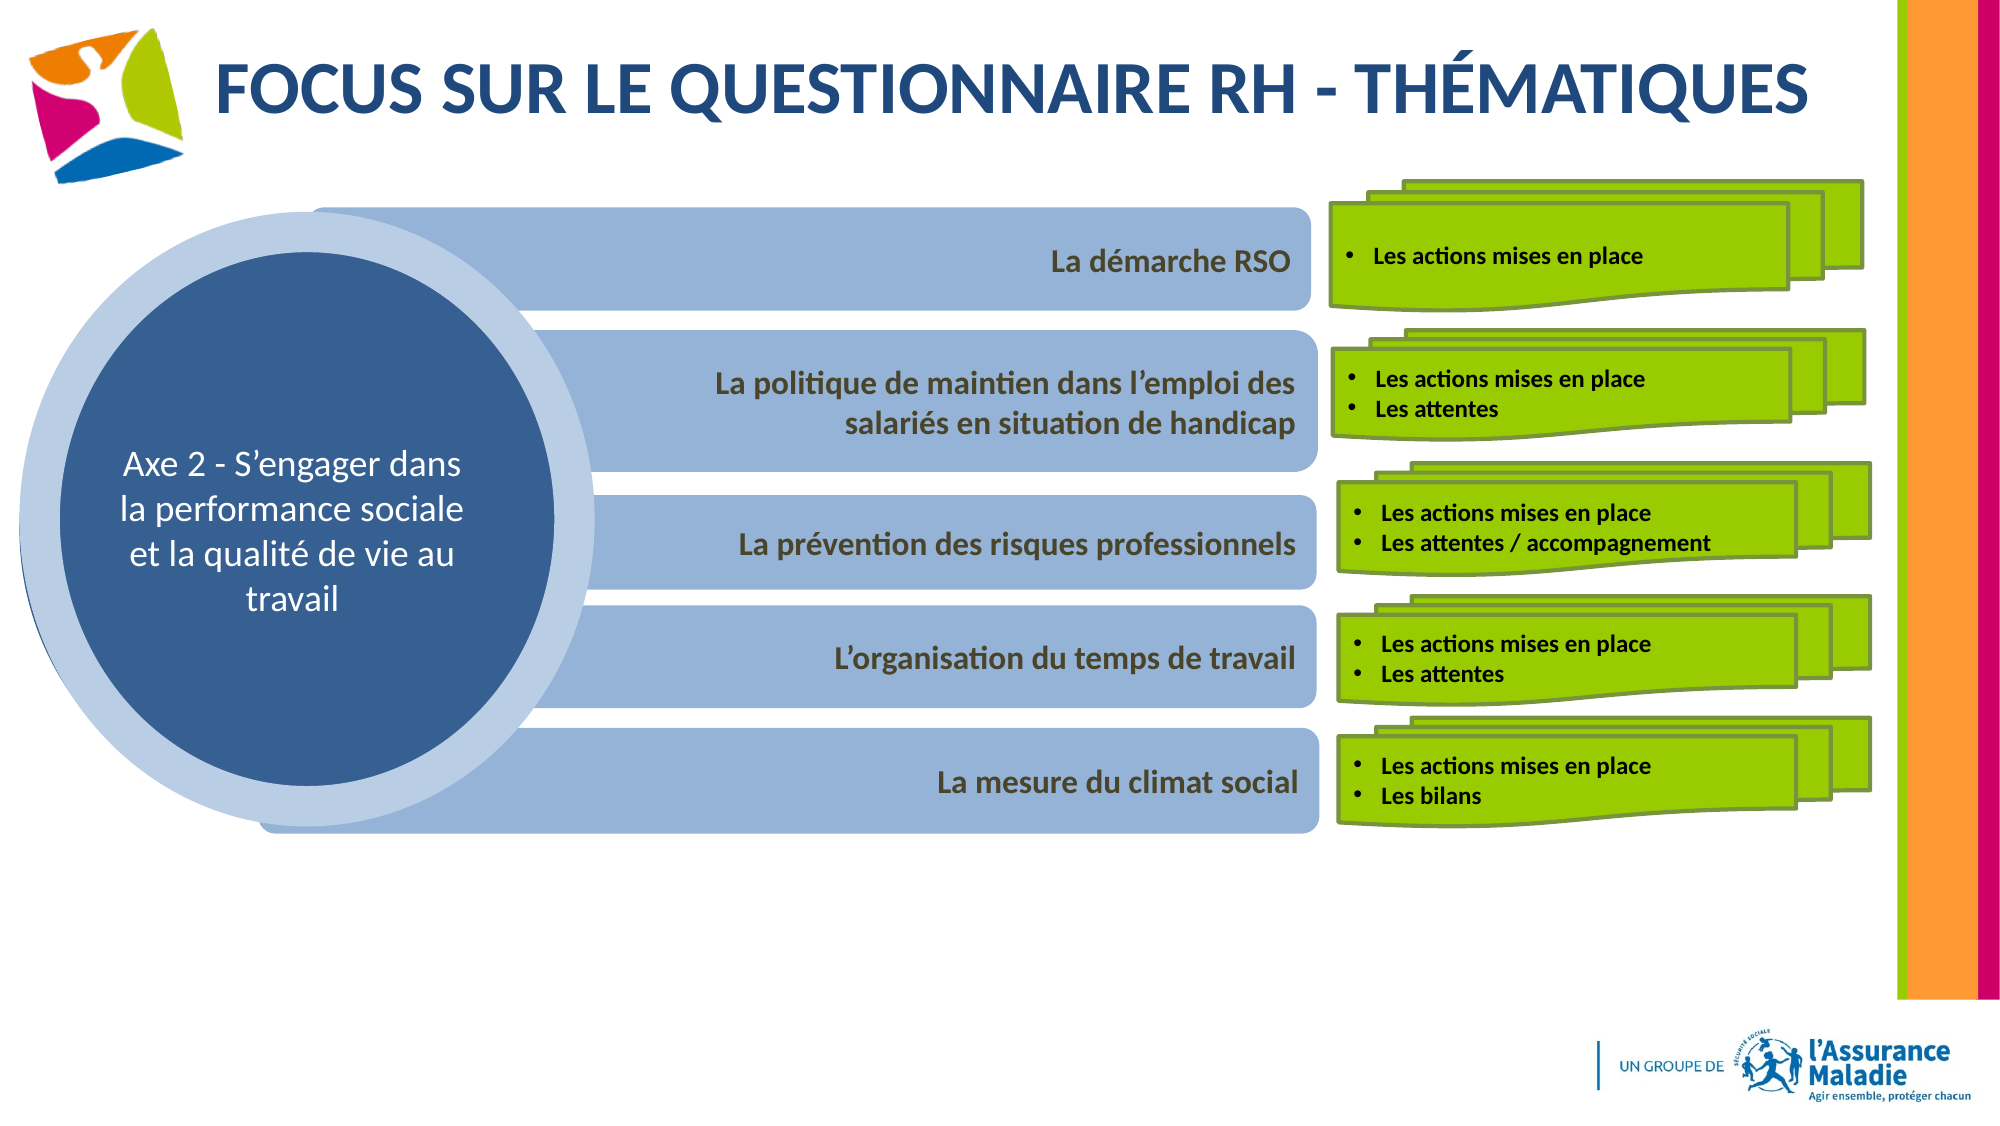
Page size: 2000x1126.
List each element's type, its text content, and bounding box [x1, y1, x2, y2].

text_box Les actions mises en place [1328, 179, 1865, 313]
text_box La politique de maintien dans l’emploi des salariés en situation de handicap [536, 328, 1321, 475]
picture [1564, 1014, 1998, 1126]
text_box Les actions mises en place Les attentes / accompagnement [1336, 461, 1873, 577]
text_box Les actions mises en place Les attentes [1336, 594, 1873, 707]
text_box L’organisation du temps de travail [536, 603, 1319, 711]
text_box Les actions mises en place Les attentes [1330, 328, 1867, 442]
text_box La démarche RSO [312, 205, 1314, 313]
text_box La prévention des risques professionnels [589, 492, 1319, 592]
text_box [17, 209, 597, 829]
text_box La mesure du climat social [258, 725, 1322, 836]
text_box Axe 2 - S’engager dans la performance sociale et la qualité de vie au travail [62, 255, 552, 783]
picture [24, 26, 188, 188]
title Focus sur le questionnaire RH - thématiques [149, 24, 1878, 143]
text_box Les actions mises en place Les bilans [1336, 715, 1873, 829]
